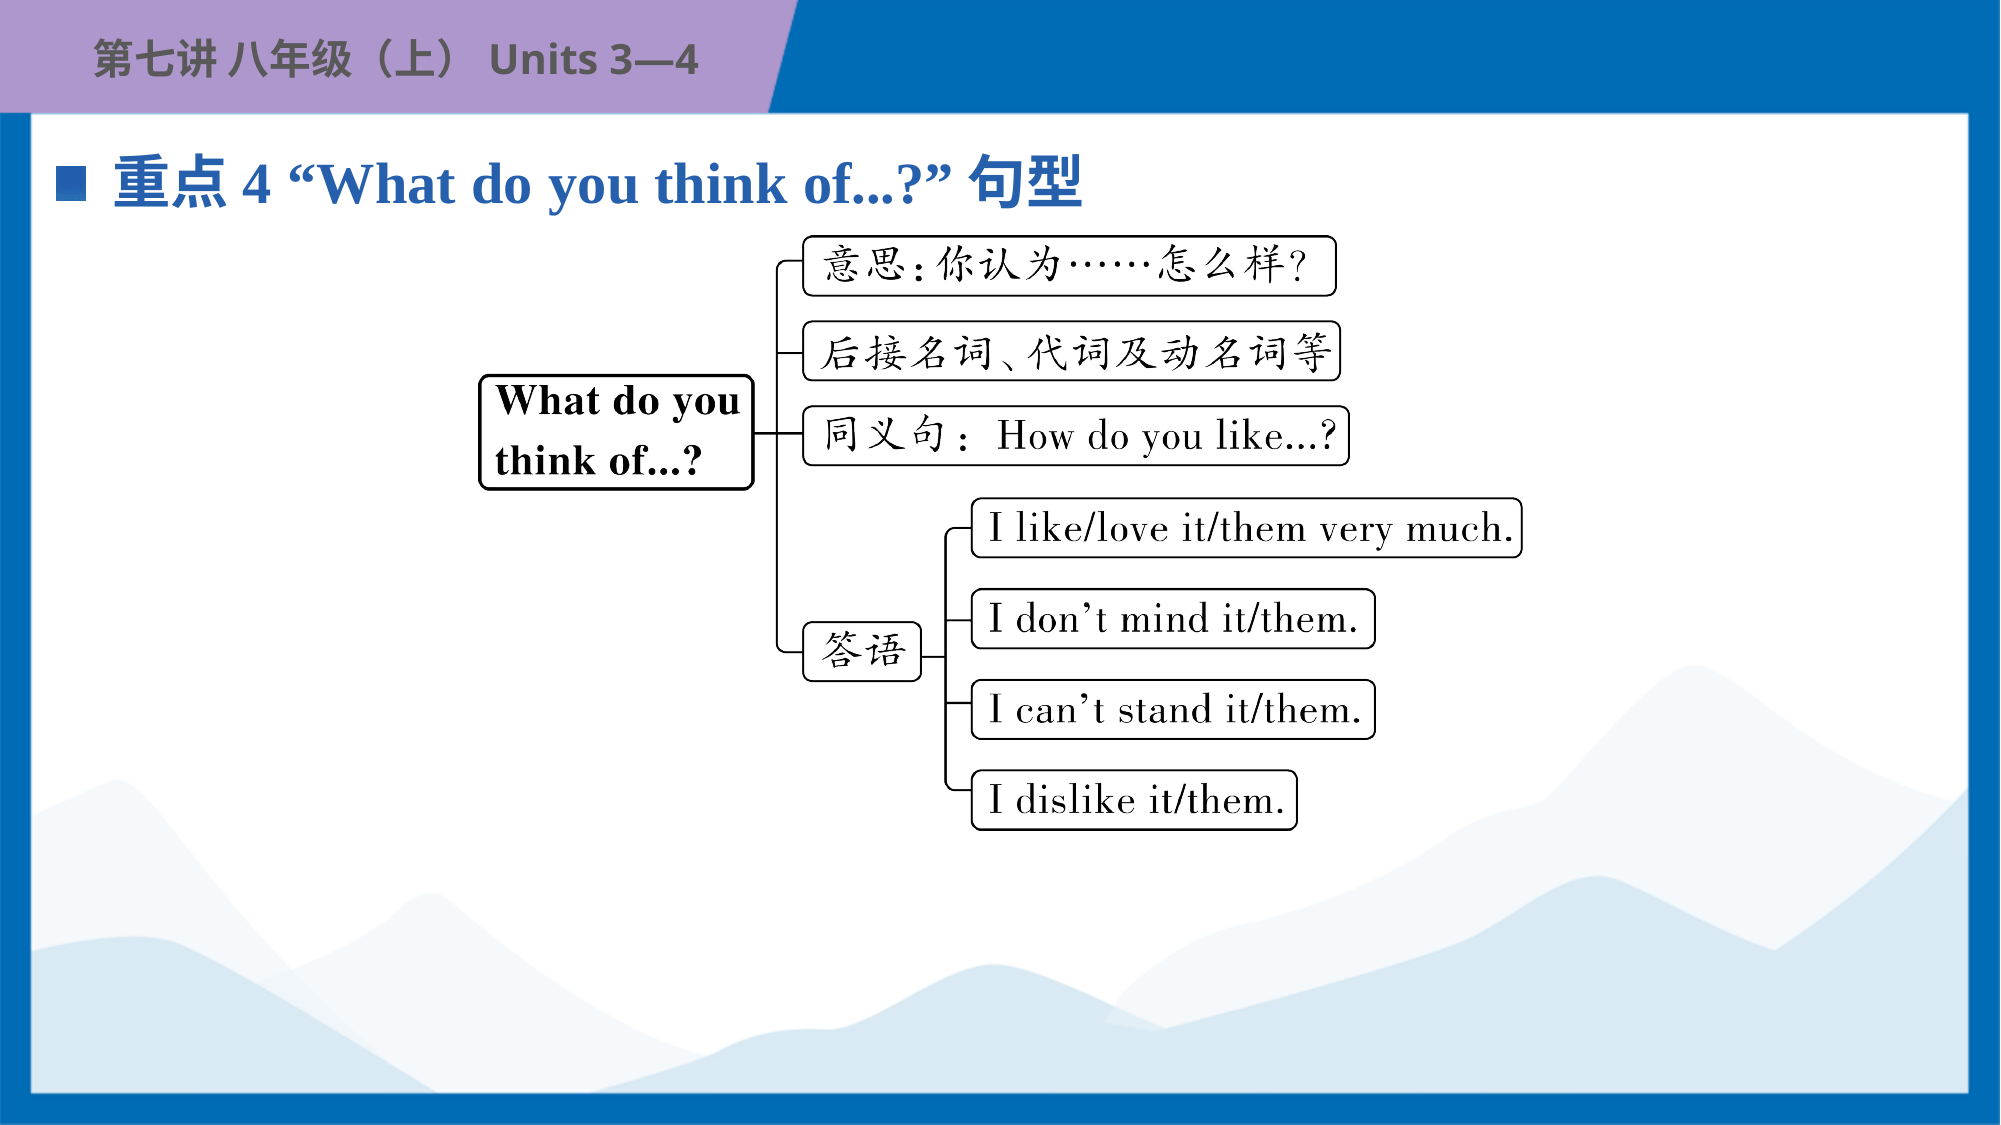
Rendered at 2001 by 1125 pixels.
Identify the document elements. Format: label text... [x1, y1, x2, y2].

text_box 重点4 “What do you think of...?”句型 [112, 144, 1917, 215]
picture [0, 0, 2000, 1125]
